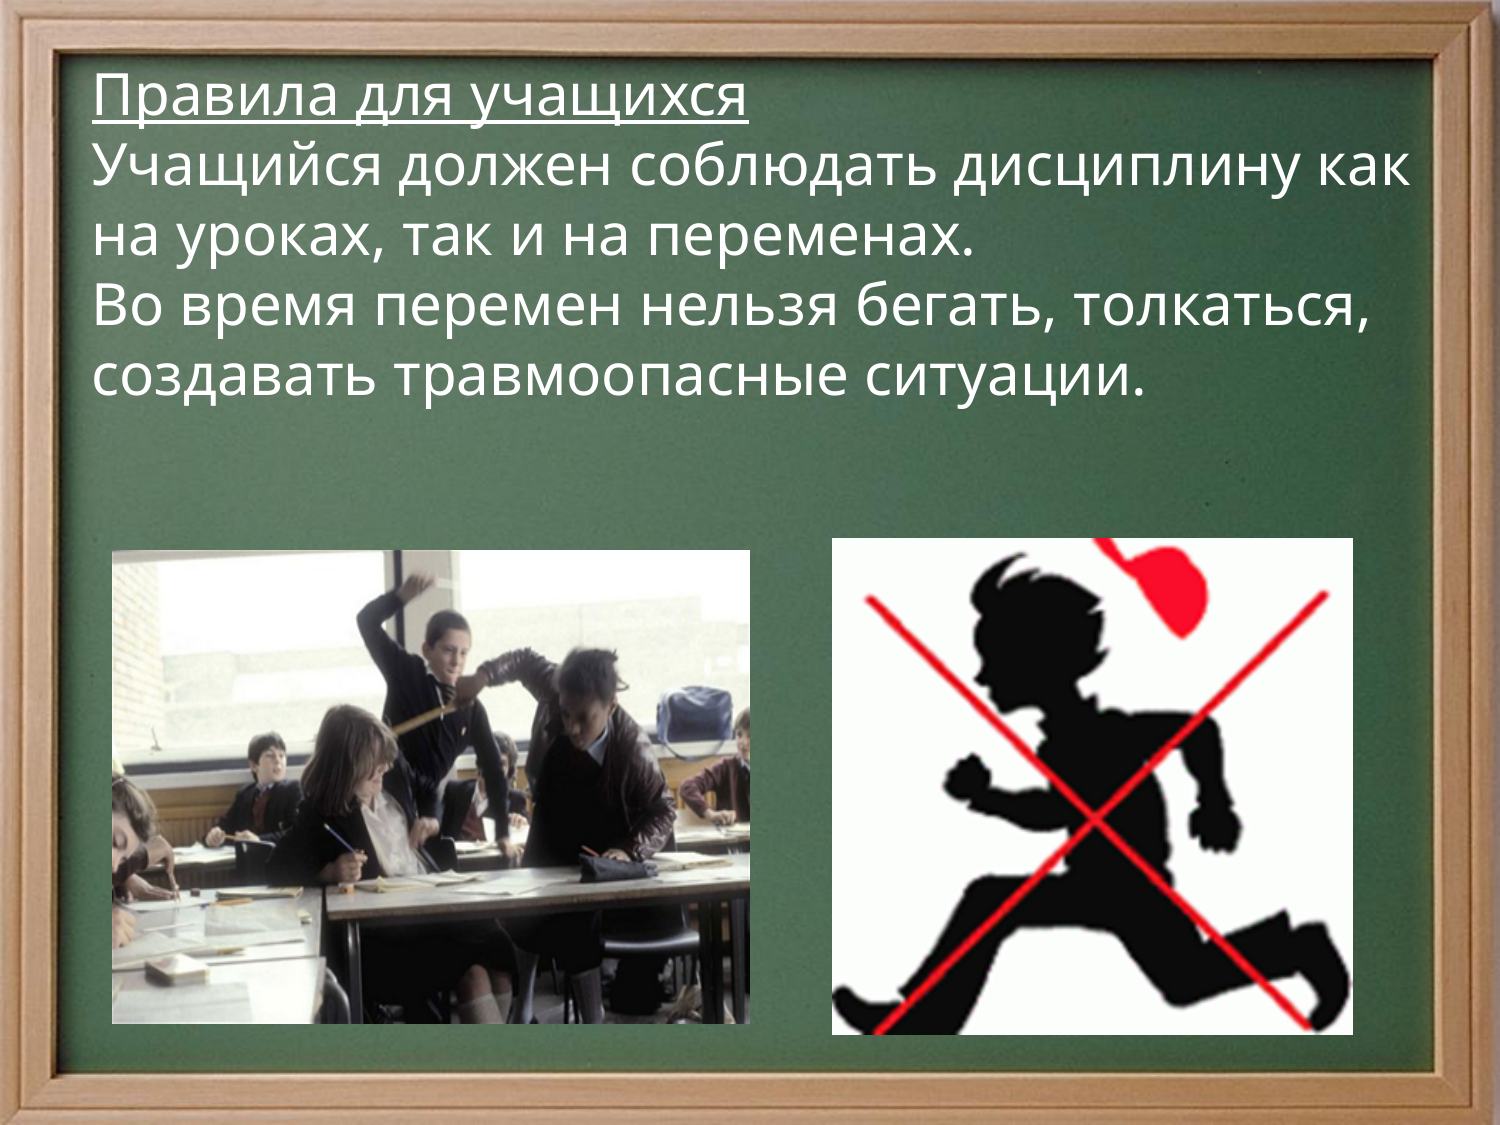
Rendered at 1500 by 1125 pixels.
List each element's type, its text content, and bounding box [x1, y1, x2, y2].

picture [0, 0, 1500, 1125]
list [832, 538, 1353, 1036]
title Правила для учащихся Учащийся должен соблюдать дисциплину как на уроках, так и на переменах. Во время перемен нельзя бегать, толкаться, создавать травмоопасные ситуации. [76, 42, 1427, 492]
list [111, 550, 751, 1025]
